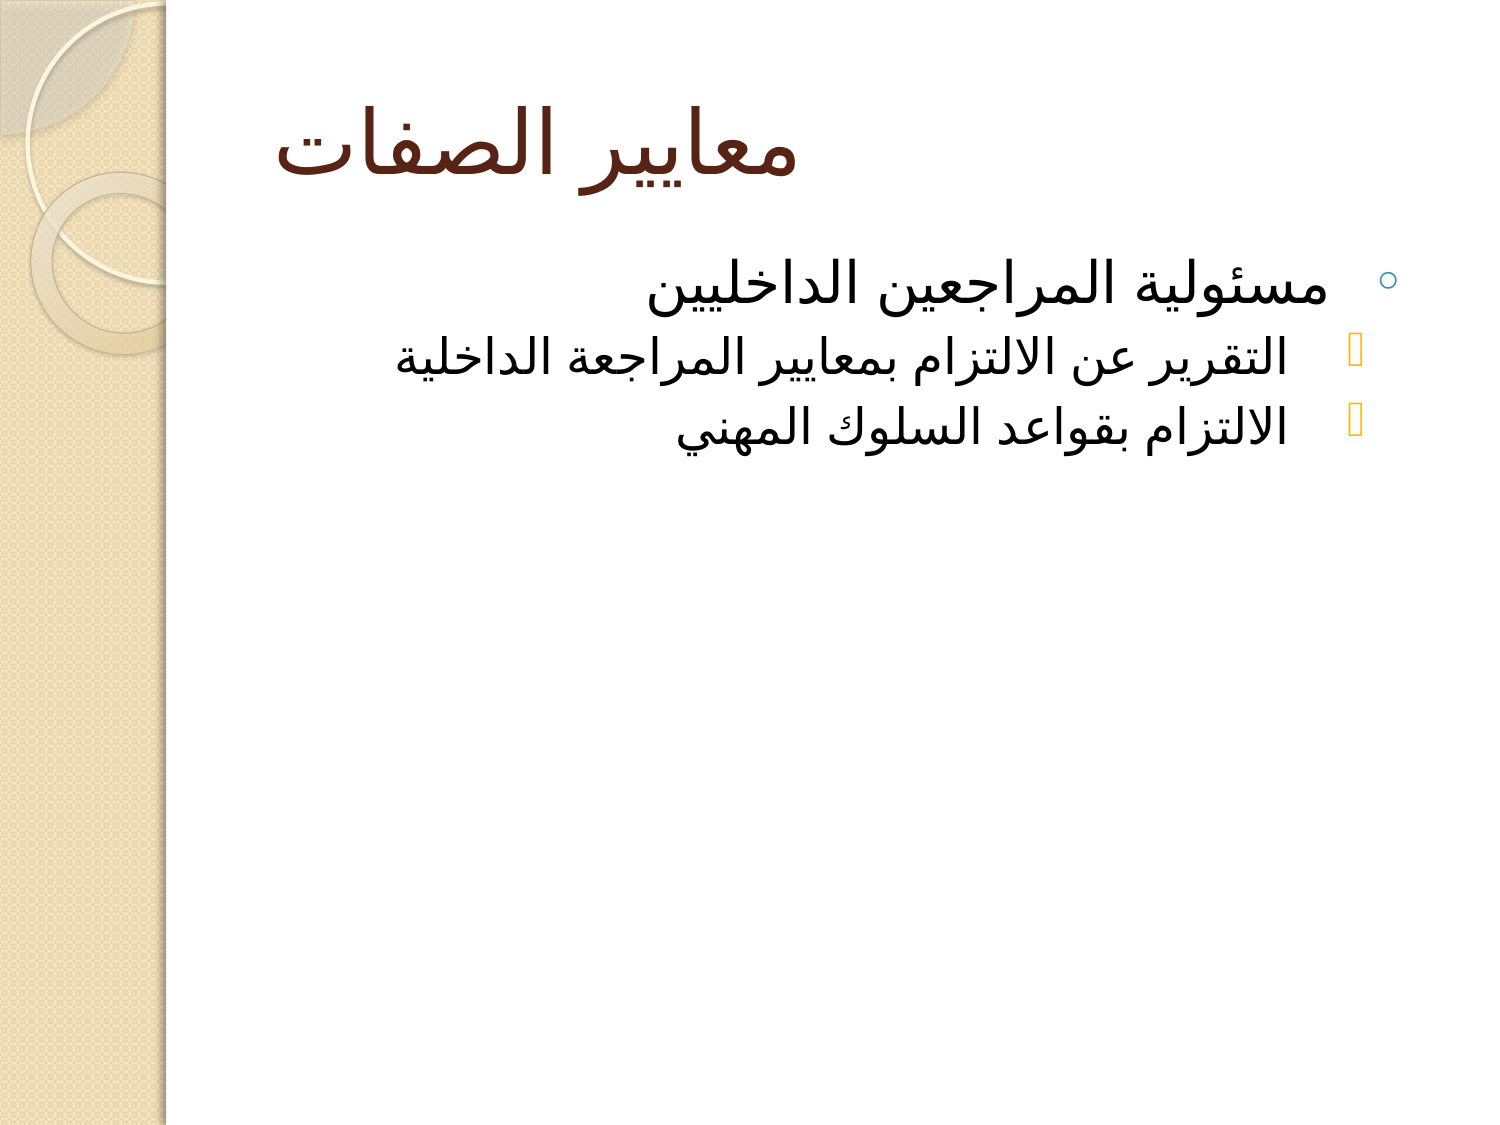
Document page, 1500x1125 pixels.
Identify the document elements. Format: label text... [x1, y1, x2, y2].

list مسئولية المراجعين الداخليين التقرير عن الالتزام بمعايير المراجعة الداخلية الالتزام بقواعد السلوك المهني [235, 237, 1466, 1025]
title معايير الصفات [235, 45, 1466, 233]
